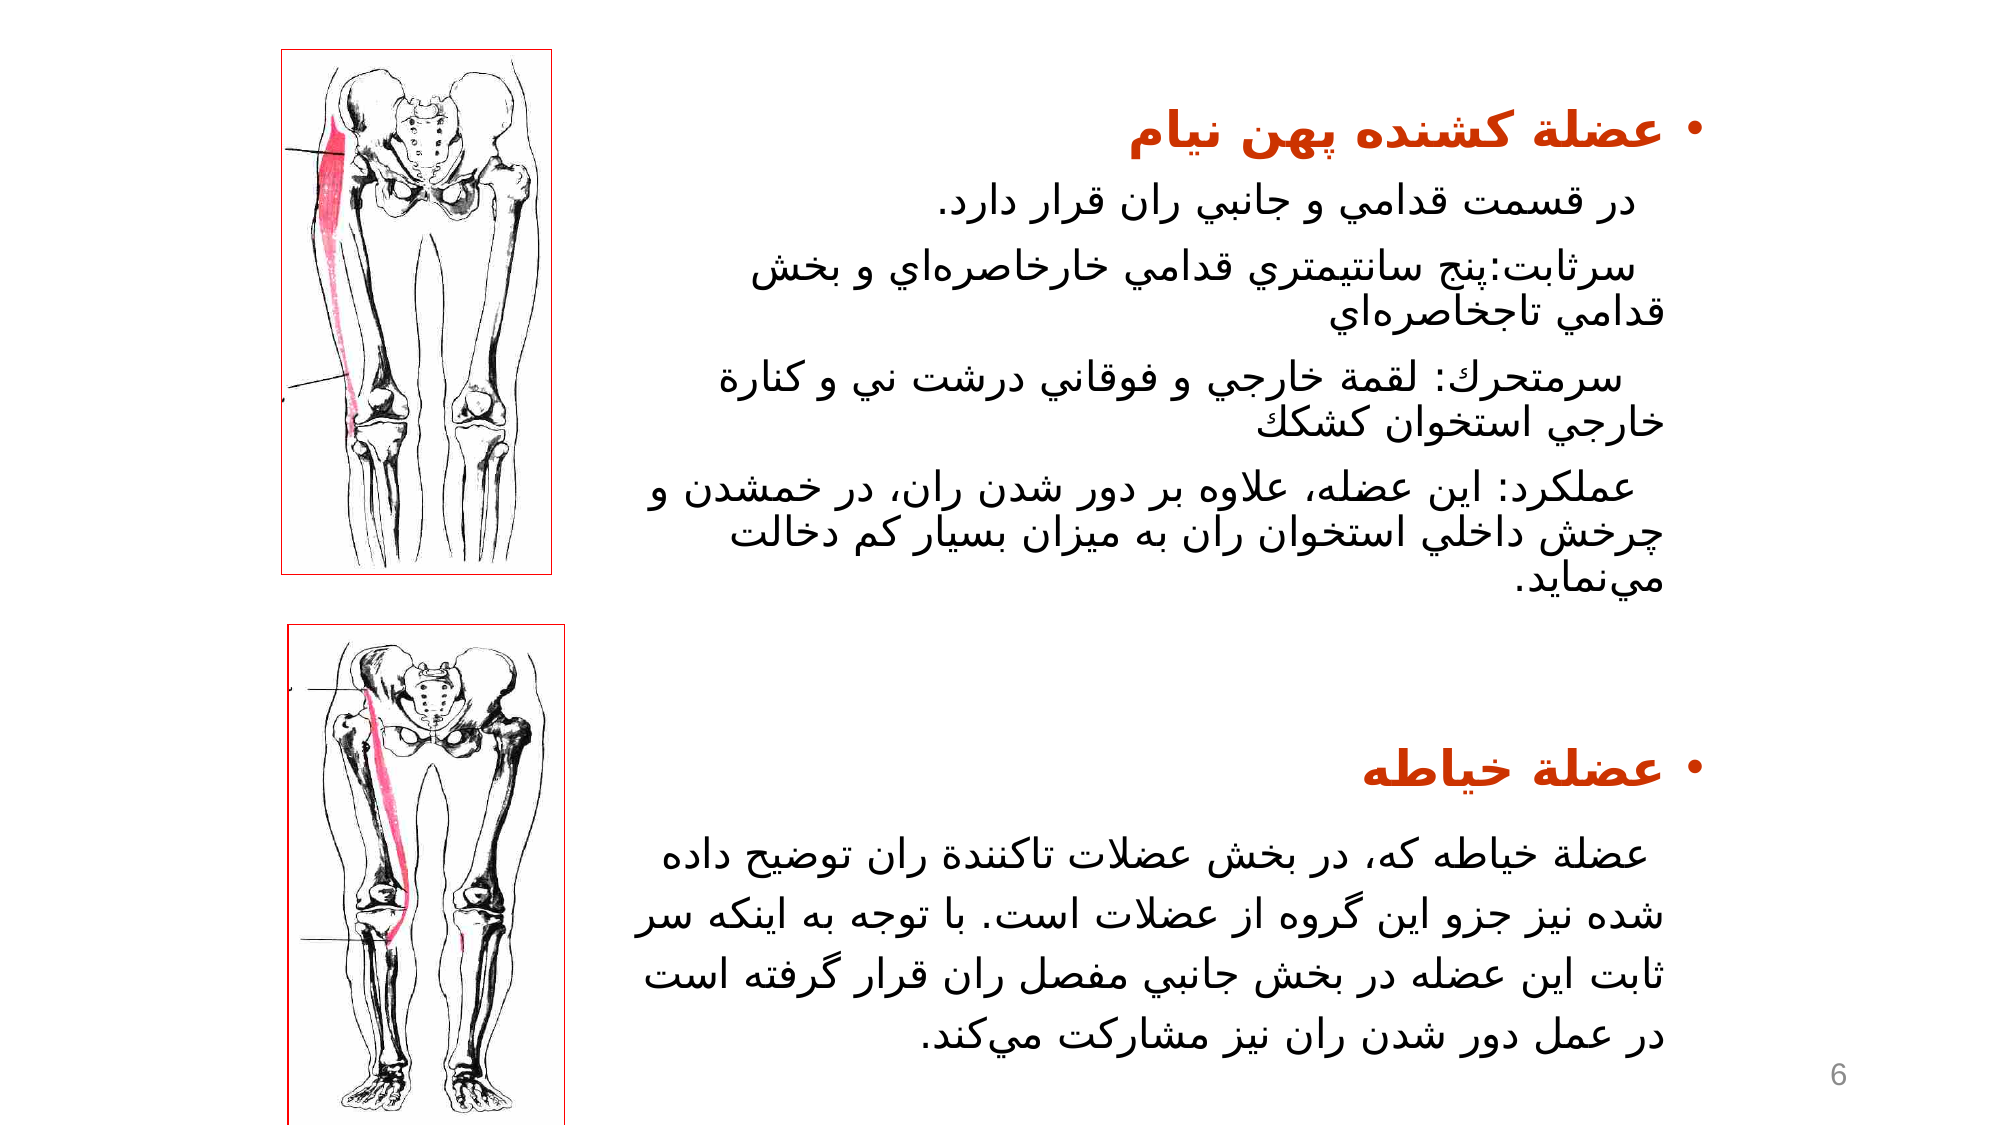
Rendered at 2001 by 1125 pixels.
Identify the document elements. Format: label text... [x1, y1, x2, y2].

slide_number 6 [1412, 1042, 1863, 1103]
list عضلة كشنده پهن نيام در قسمت قدامي و جانبي ران قرار دارد. سرثابت:پنج سانتي‎متري قدامي خارخاصره‌اي و بخش قدامي تاج‎خاصره‌اي سرمتحرك: لقمة خارجي و فوقاني درشت ني و كنارة خارجي استخوان كشكك عملکرد: اين عضله، علاوه بر دور شدن ران، در خم‎شدن و چرخش داخلي استخوان ران به ميزان بسيار كم دخالت مي‌نمايد. عضلة خياطه عضلة خياطه كه، در بخش عضلات تاكنندة ران توضيح داده شده نيز جزو اين گروه از عضلات است. با توجه به اينكه سر ثابت اين عضله در بخش جانبي مفصل ران قرار گرفته است در عمل دور شدن ران نيز مشاركت مي‌كند. [613, 102, 1719, 1075]
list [281, 49, 552, 575]
picture [288, 625, 564, 1125]
